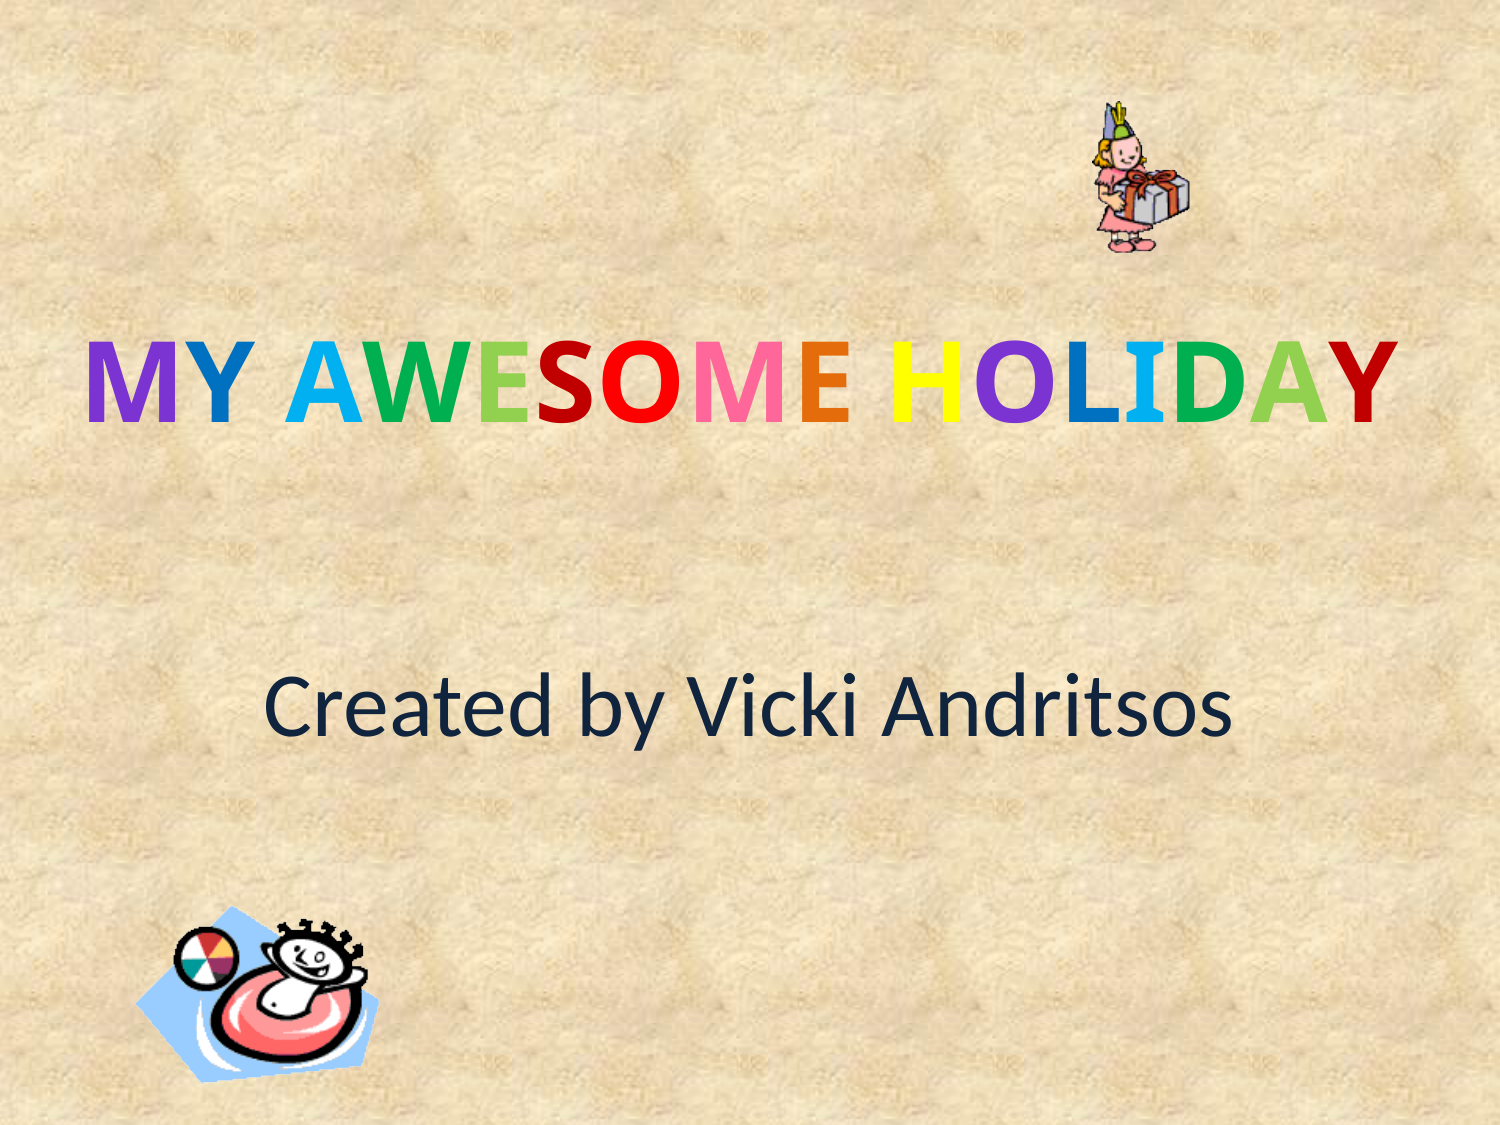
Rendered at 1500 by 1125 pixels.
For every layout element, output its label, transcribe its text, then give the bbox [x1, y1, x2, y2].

picture [0, 0, 1500, 1125]
subtitle Created by Vicki Andritsos [225, 637, 1275, 925]
text_box My Awesome Holiday [71, 302, 1407, 453]
